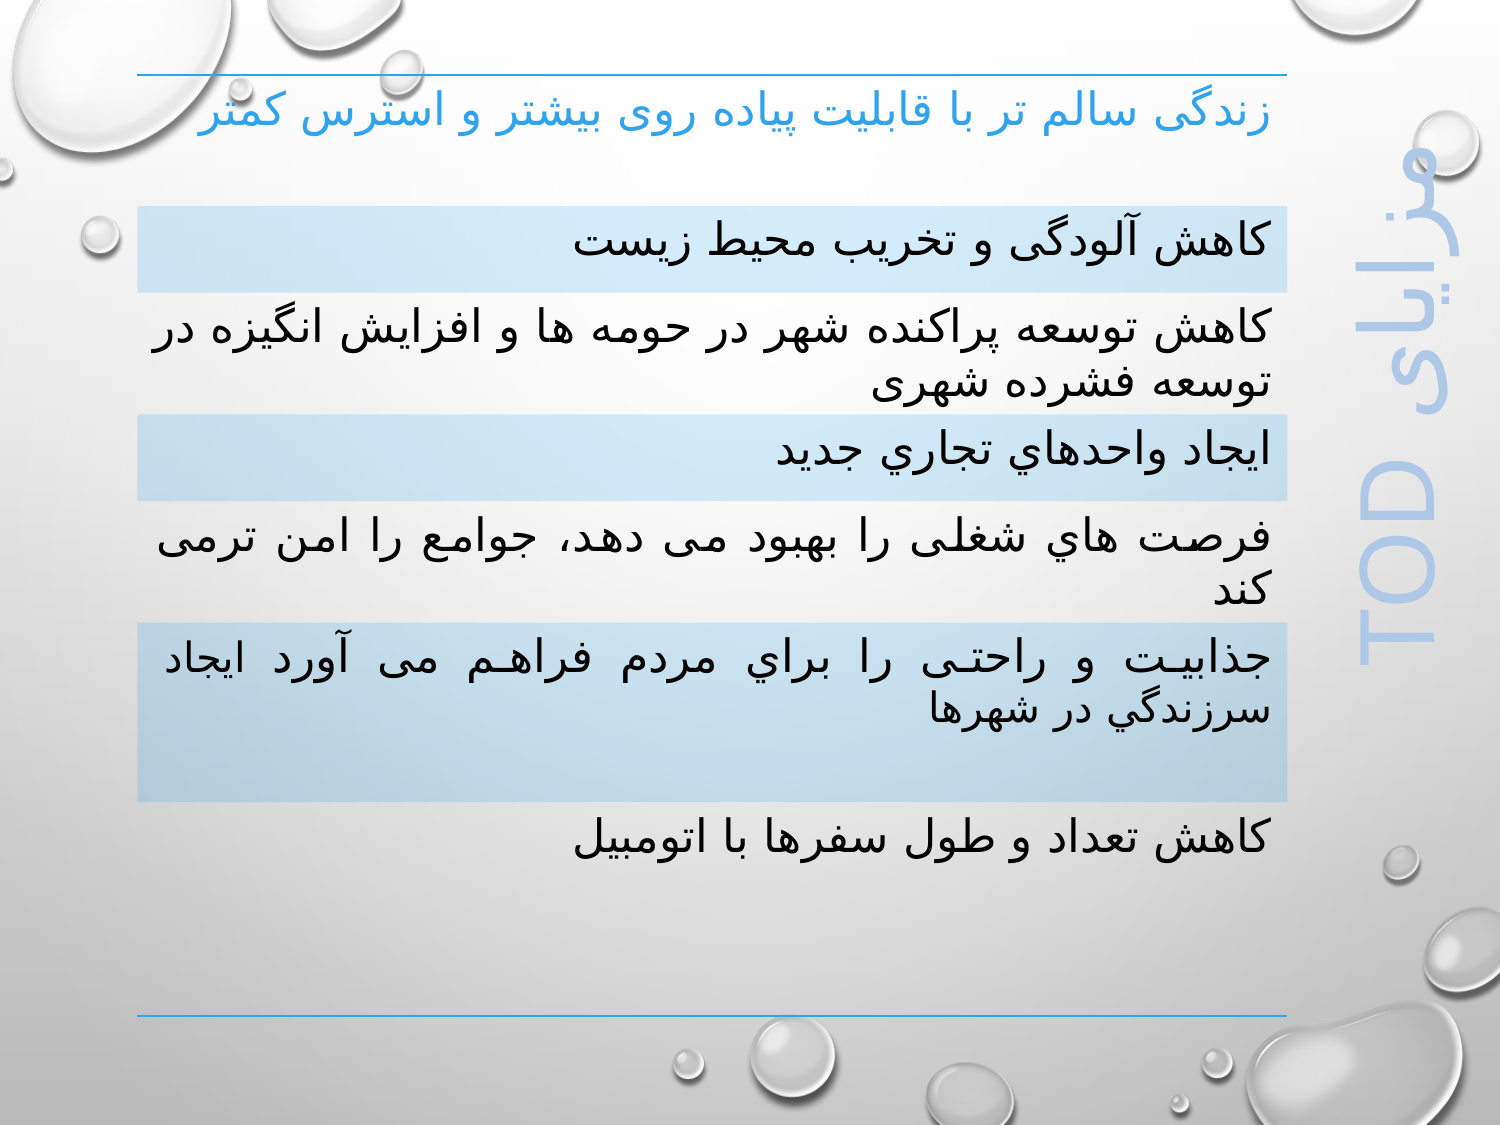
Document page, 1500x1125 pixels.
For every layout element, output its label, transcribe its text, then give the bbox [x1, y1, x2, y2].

table_cell ایجاد واحدهاي تجاري جدید [137, 414, 1287, 501]
table_cell کاهش توسعه پراکنده شهر در حومه ها و افزایش انگیزه در توسعه فشرده شهری [137, 293, 1287, 414]
table_cell جذابیت و راحتی را براي مردم فراهم می آورد ایجاد سرزندگي در شهرها [137, 623, 1287, 802]
table_cell کاهش آلودگی و تخریب محیط زیست [137, 206, 1287, 293]
table_cell کاهش تعداد و طول سفرها با اتومبیل [137, 802, 1287, 1015]
title مزایای TOD [1337, 125, 1465, 688]
table_cell فرصت هاي شغلی را بهبود می دهد، جوامع را امن ترمی کند [137, 501, 1287, 623]
table_header زندگی سالم تر با قابلیت پیاده روی بیشتر و استرس کمتر [137, 76, 1287, 206]
picture [0, 0, 1500, 1125]
